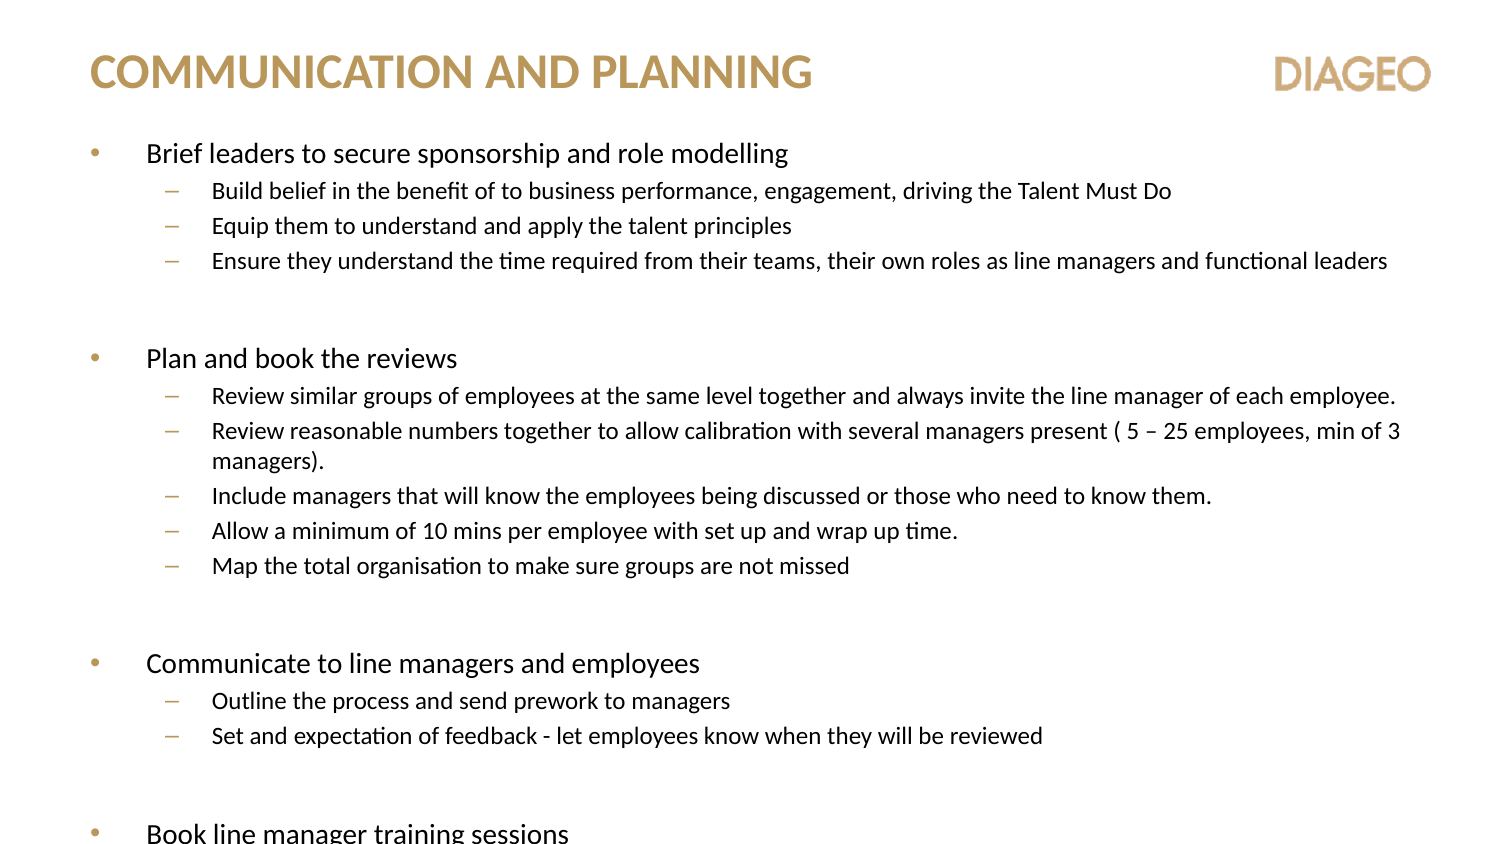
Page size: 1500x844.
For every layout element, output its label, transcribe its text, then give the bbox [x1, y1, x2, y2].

picture [1274, 56, 1487, 99]
title Communication and planning [75, 0, 1247, 127]
list Brief leaders to secure sponsorship and role modelling Build belief in the benefit of to business performance, engagement, driving the Talent Must Do Equip them to understand and apply the talent principles Ensure they understand the time required from their teams, their own roles as line managers and functional leaders Plan and book the reviews Review similar groups of employees at the same level together and always invite the line manager of each employee. Review reasonable numbers together to allow calibration with several managers present ( 5 – 25 employees, min of 3 managers). Include managers that will know the employees being discussed or those who need to know them. Allow a minimum of 10 mins per employee with set up and wrap up time. Map the total organisation to make sure groups are not missed Communicate to line managers and employees Outline the process and send prework to managers Set and expectation of feedback - let employees know when they will be reviewed Book line manager training sessions [75, 127, 1425, 684]
